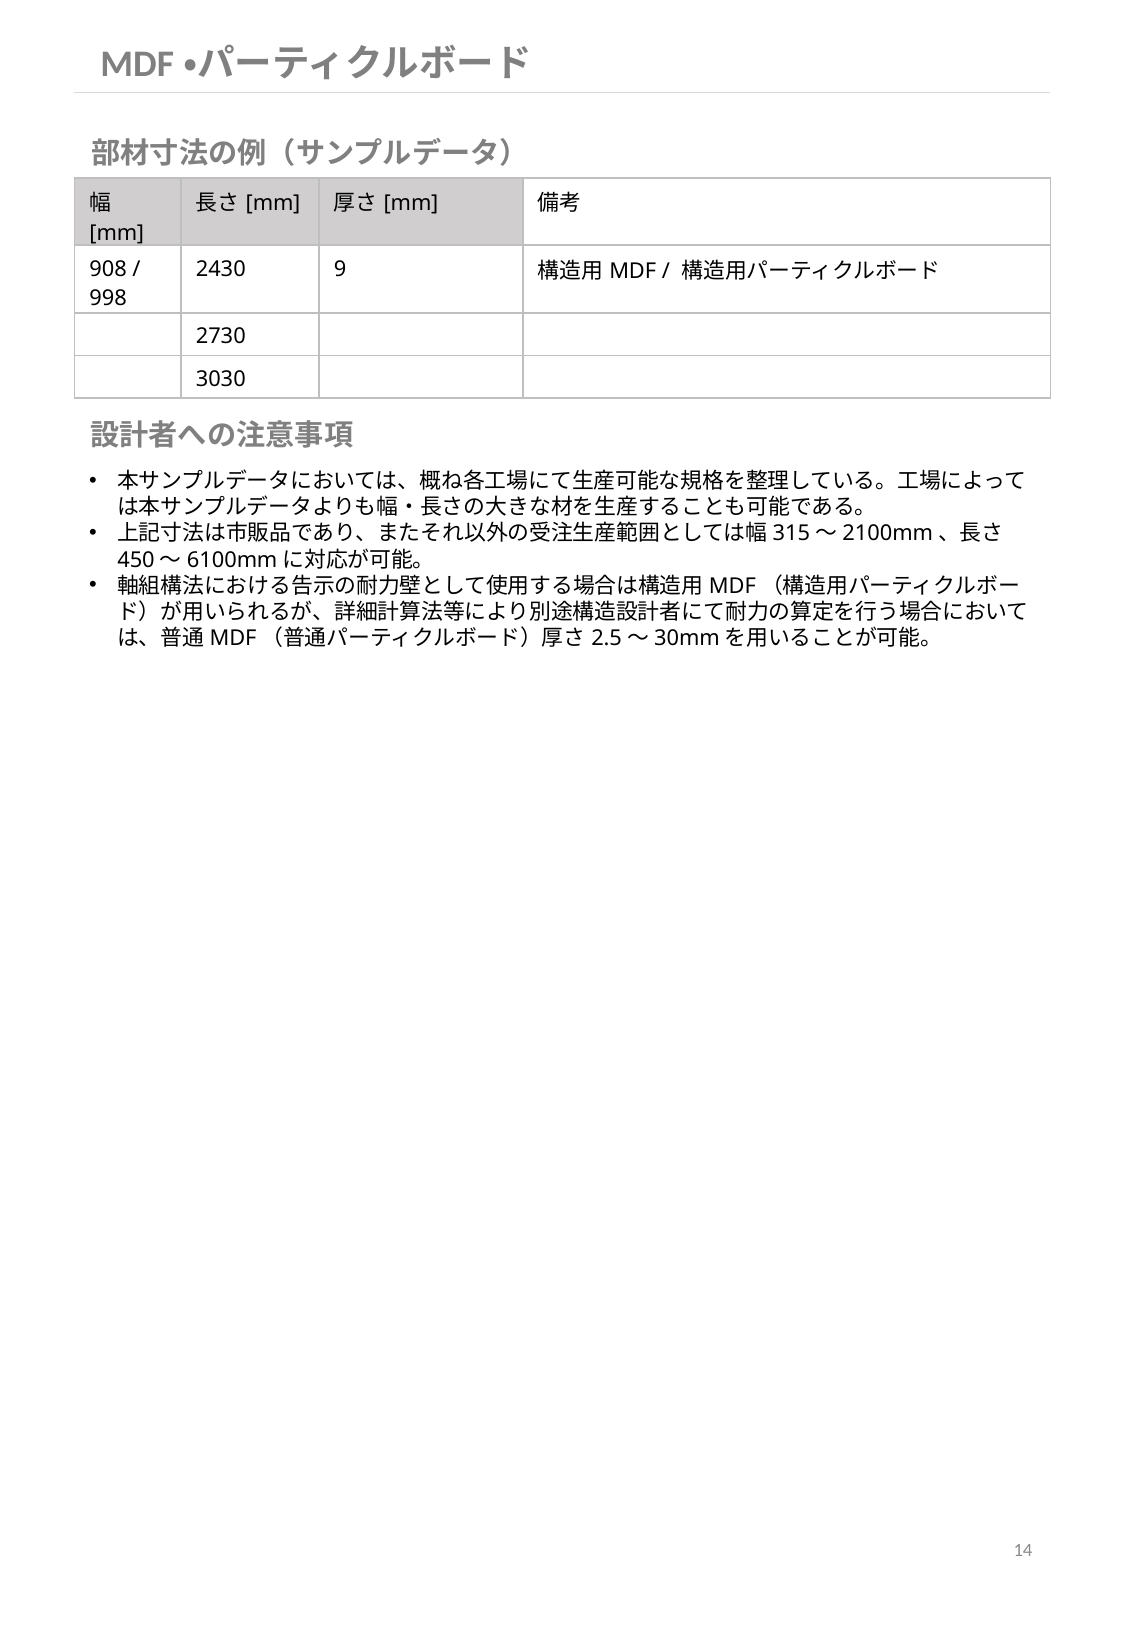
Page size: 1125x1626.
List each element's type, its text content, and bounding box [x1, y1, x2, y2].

table_cell [524, 314, 1050, 355]
table_header 長さ[mm] [182, 179, 318, 244]
table_cell 908 / 998 [75, 246, 180, 312]
text_box 設計者への注意事項 [75, 408, 369, 459]
table_header 幅[mm] [75, 179, 180, 244]
table_cell [75, 314, 180, 355]
table_cell 構造用MDF / 構造用パーティクルボード [524, 246, 1050, 312]
table_cell 9 [320, 246, 522, 312]
text_box 部材寸法の例（サンプルデータ） [76, 127, 545, 177]
table_cell 3030 [182, 356, 318, 397]
table_cell 2730 [182, 314, 318, 355]
table_header 厚さ[mm] [320, 179, 522, 244]
table_cell [75, 356, 180, 397]
table_cell [320, 314, 522, 355]
table_header 備考 [524, 179, 1050, 244]
table_cell [320, 356, 522, 397]
text_box MDF・パーティクルボード [85, 31, 547, 92]
table_cell 2430 [182, 246, 318, 312]
slide_number 14 [794, 1506, 1048, 1593]
text_box 本サンプルデータにおいては、概ね各工場にて生産可能な規格を整理している。工場によっては本サンプルデータよりも幅・長さの大きな材を生産することも可能である。 上記寸法は市販品であり、またそれ以外の受注生産範囲としては幅315～2100mm、長さ450～6100mmに対応が可能。 軸組構法における告示の耐力壁として使用する場合は構造用MDF（構造用パーティクルボード）が用いられるが、詳細計算法等により別途構造設計者にて耐力の算定を行う場合においては、普通MDF（普通パーティクルボード）厚さ2.5～30mmを用いることが可能。 [74, 459, 1051, 658]
table_cell [524, 356, 1050, 397]
